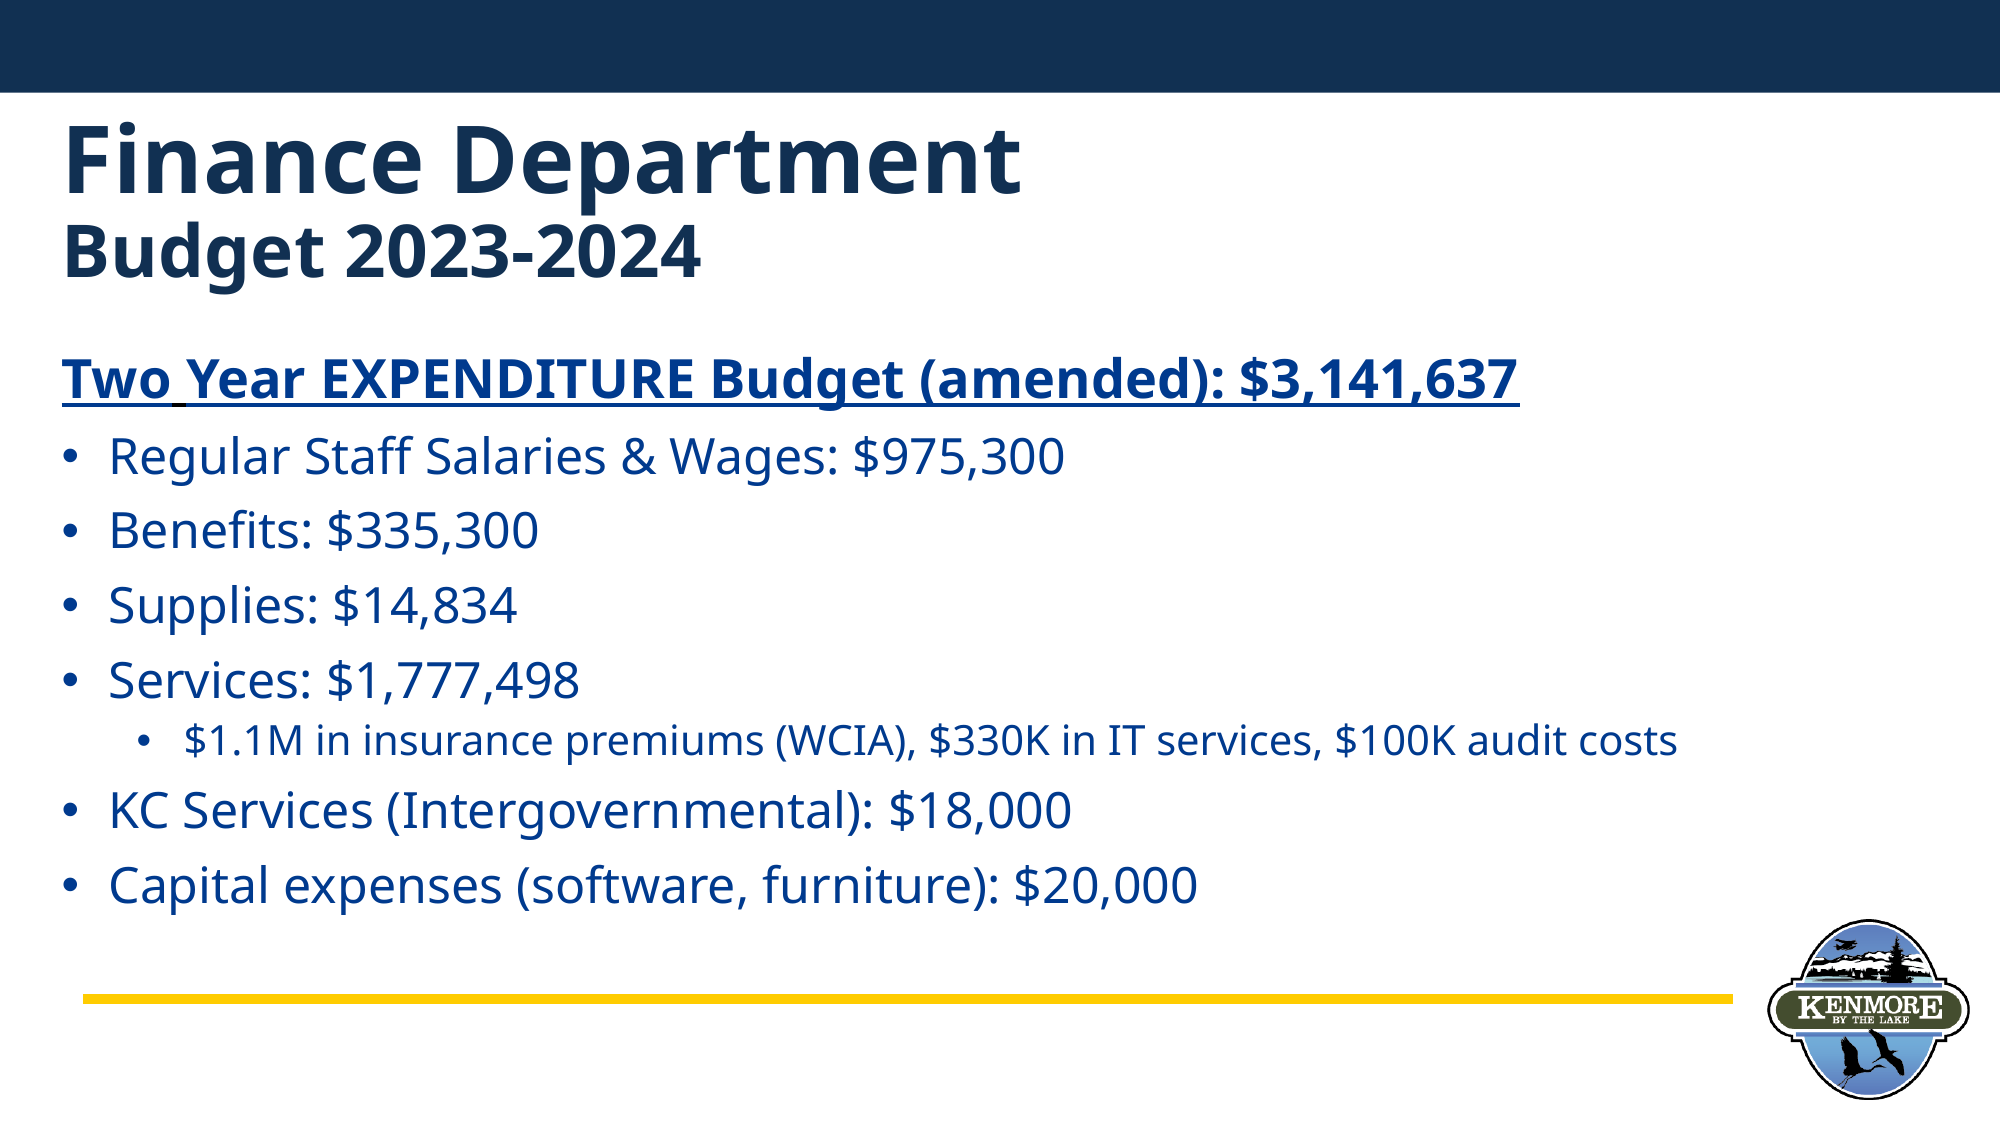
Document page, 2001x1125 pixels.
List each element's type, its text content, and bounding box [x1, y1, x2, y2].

title Finance Department Budget 2023-2024 [46, 94, 1940, 301]
text_box [0, 0, 2000, 94]
slide_number 3 [1412, 1042, 1863, 1103]
subtitle Two Year EXPENDITURE Budget (amended): $3,141,637 Regular Staff Salaries & Wages: $975,300 Benefits: $335,300 Supplies: $14,834 Services: $1,777,498 $1.1M in insurance premiums (WCIA), $330K in IT services, $100K audit costs KC Services (Intergovernmental): $18,000 Capital expenses (software, furniture): $20,000 [46, 344, 1956, 960]
picture [1767, 919, 1970, 1100]
